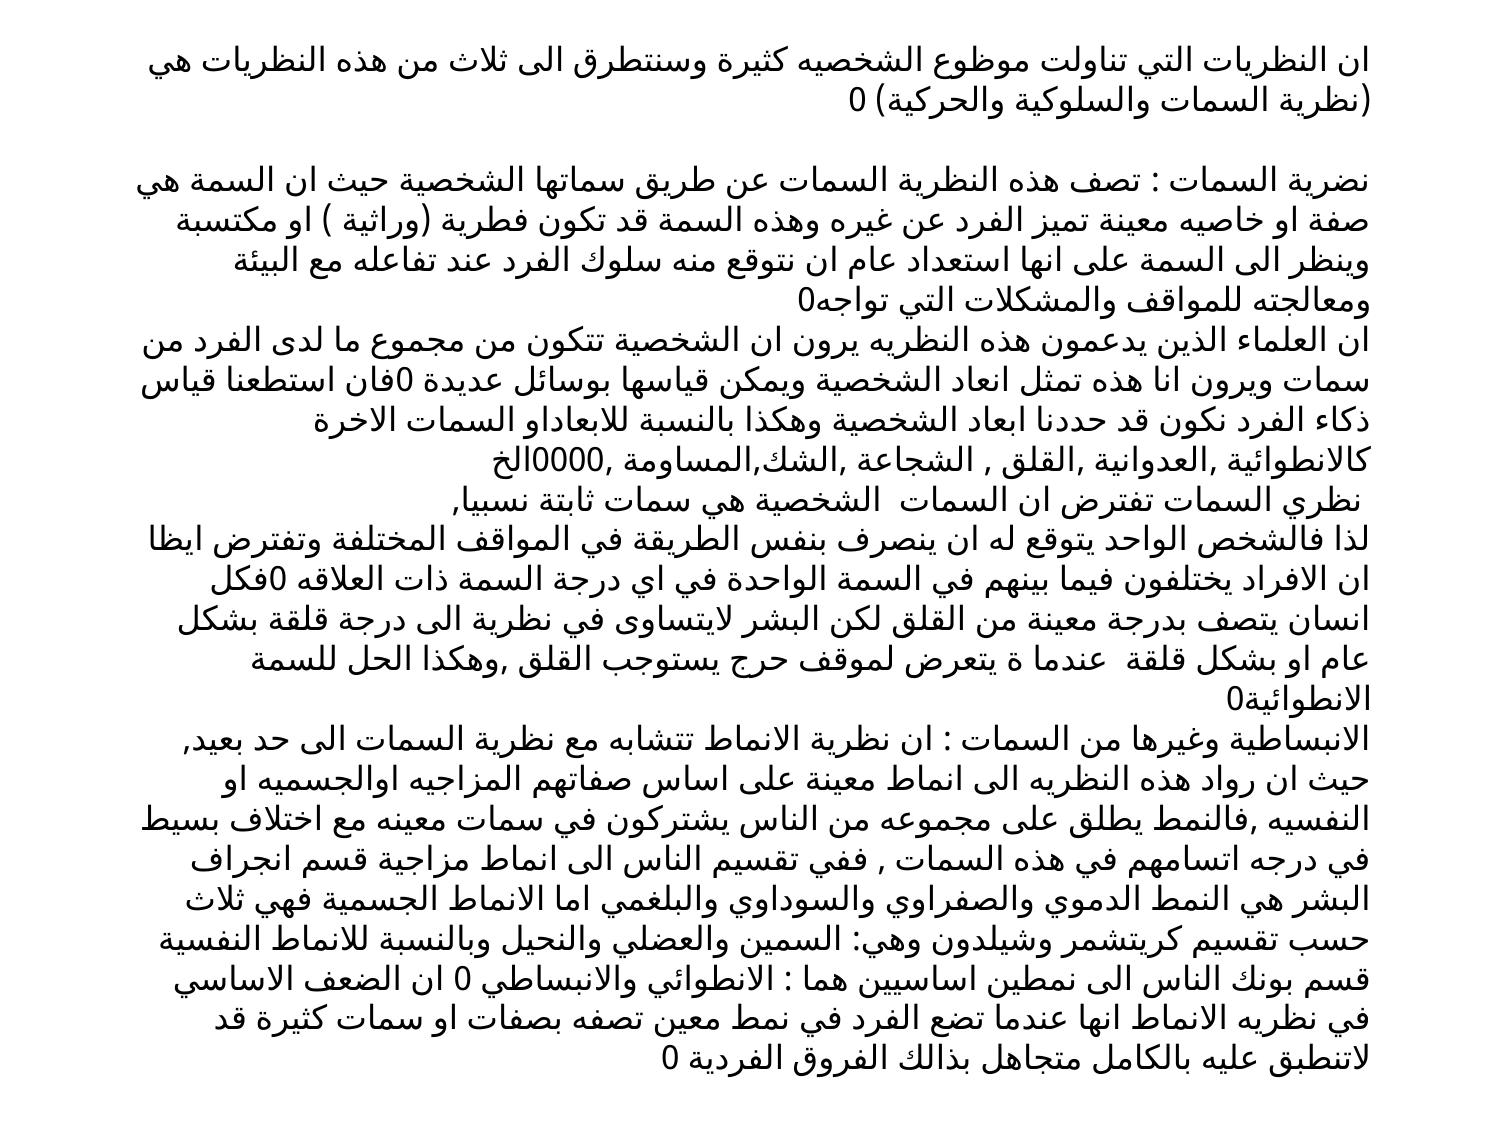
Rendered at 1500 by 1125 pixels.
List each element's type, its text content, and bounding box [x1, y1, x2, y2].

title نظريات الشخصية ان النظريات التي تناولت موظوع الشخصيه كثيرة وسنتطرق الى ثلاث من هذه النظريات هي (نظرية السمات والسلوكية والحركية) 0 نضرية السمات : تصف هذه النظرية السمات عن طريق سماتها الشخصية حيث ان السمة هي صفة او خاصيه معينة تميز الفرد عن غيره وهذه السمة قد تكون فطرية (وراثية ) او مكتسبة وينظر الى السمة على انها استعداد عام ان نتوقع منه سلوك الفرد عند تفاعله مع البيئة ومعالجته للمواقف والمشكلات التي تواجه0 ان العلماء الذين يدعمون هذه النظريه يرون ان الشخصية تتكون من مجموع ما لدى الفرد من سمات ويرون انا هذه تمثل انعاد الشخصية ويمكن قياسها بوسائل عديدة 0فان استطعنا قياس ذكاء الفرد نكون قد حددنا ابعاد الشخصية وهكذا بالنسبة للابعاداو السمات الاخرة كالانطوائية ,العدوانية ,القلق , الشجاعة ,الشك,المساومة ,0000الخ نظري السمات تفترض ان السمات الشخصية هي سمات ثابتة نسبيا, لذا فالشخص الواحد يتوقع له ان ينصرف بنفس الطريقة في المواقف المختلفة وتفترض ايظا ان الافراد يختلفون فيما بينهم في السمة الواحدة في اي درجة السمة ذات العلاقه 0فكل انسان يتصف بدرجة معينة من القلق لكن البشر لايتساوى في نظرية الى درجة قلقة بشكل عام او بشكل قلقة عندما ة يتعرض لموقف حرج يستوجب القلق ,وهكذا الحل للسمة الانطوائية0 الانبساطية وغيرها من السمات : ان نظرية الانماط تتشابه مع نظرية السمات الى حد بعيد, حيث ان رواد هذه النظريه الى انماط معينة على اساس صفاتهم المزاجيه اوالجسميه او النفسيه ,فالنمط يطلق على مجموعه من الناس يشتركون في سمات معينه مع اختلاف بسيط في درجه اتسامهم في هذه السمات , ففي تقسيم الناس الى انماط مزاجية قسم انجراف البشر هي النمط الدموي والصفراوي والسوداوي والبلغمي اما الانماط الجسمية فهي ثلاث حسب تقسيم كريتشمر وشيلدون وهي: السمين والعضلي والنحيل وبالنسبة للانماط النفسية قسم بونك الناس الى نمطين اساسيين هما : الانطوائي والانبساطي 0 ان الضعف الاساسي في نظريه الانماط انها عندما تضع الفرد في نمط معين تصفه بصفات او سمات كثيرة قد لاتنطبق عليه بالكامل متجاهل بذالك الفروق الفردية 0 [112, 87, 1388, 988]
